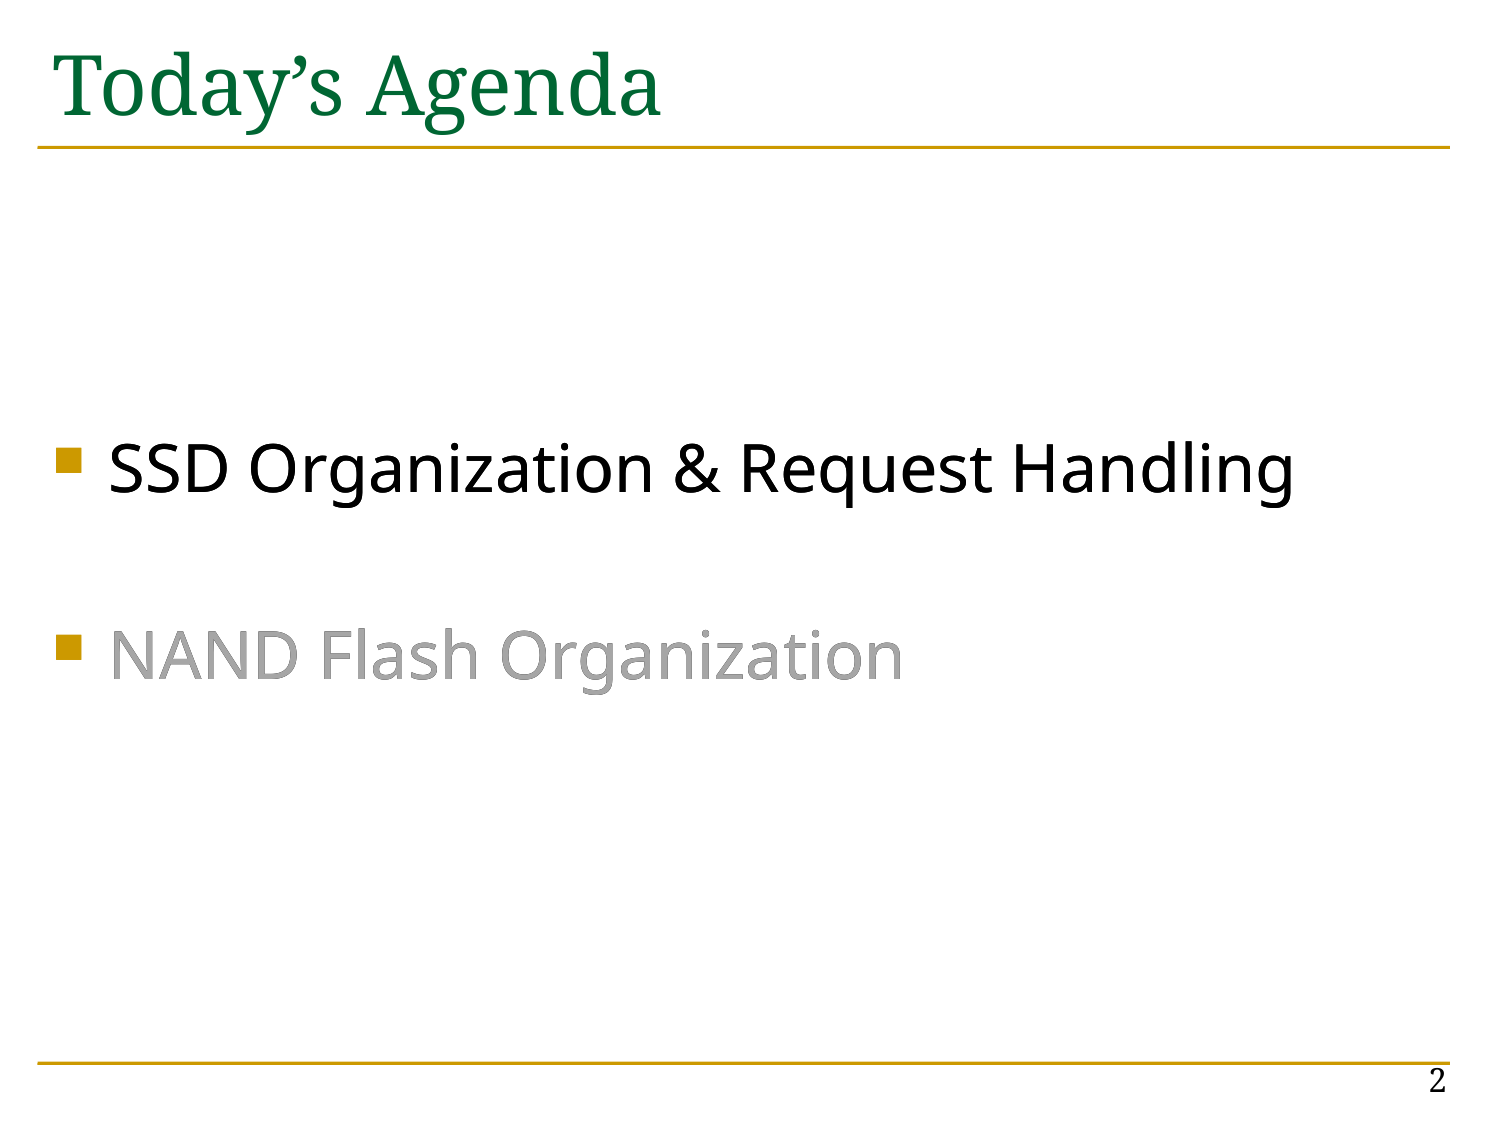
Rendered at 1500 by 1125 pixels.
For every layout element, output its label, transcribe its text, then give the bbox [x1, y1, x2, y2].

text_box SSD Organization & Request Handling NAND Flash Organization [37, 149, 1450, 1063]
slide_number 2 [1111, 1036, 1462, 1112]
title Today’s Agenda [37, 24, 1450, 149]
